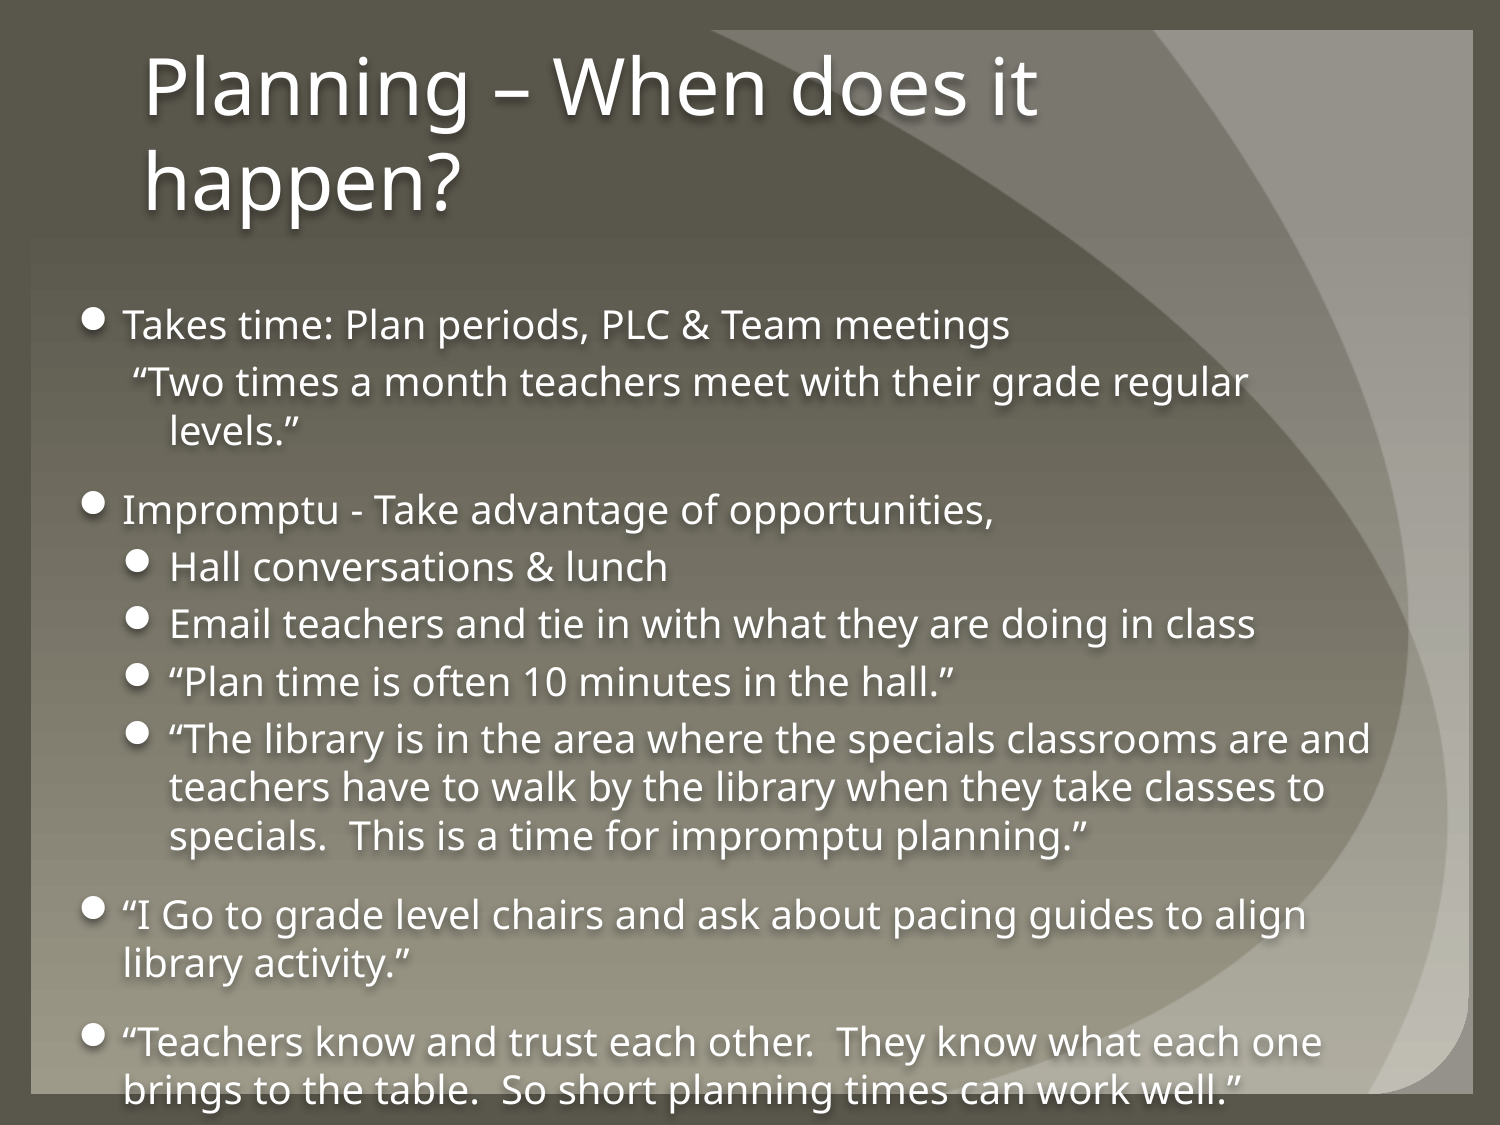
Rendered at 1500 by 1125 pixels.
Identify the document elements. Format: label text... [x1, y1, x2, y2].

picture [24, 30, 1473, 1094]
title Planning – When does it happen? [127, 62, 1372, 234]
list Takes time: Plan periods, PLC & Team meetings “Two times a month teachers meet with their grade regular levels.” Impromptu - Take advantage of opportunities, Hall conversations & lunch Email teachers and tie in with what they are doing in class “Plan time is often 10 minutes in the hall.” “The library is in the area where the specials classrooms are and teachers have to walk by the library when they take classes to specials. This is a time for impromptu planning.” “I Go to grade level chairs and ask about pacing guides to align library activity.” “Teachers know and trust each other. They know what each one brings to the table. So short planning times can work well.” [63, 291, 1401, 1125]
